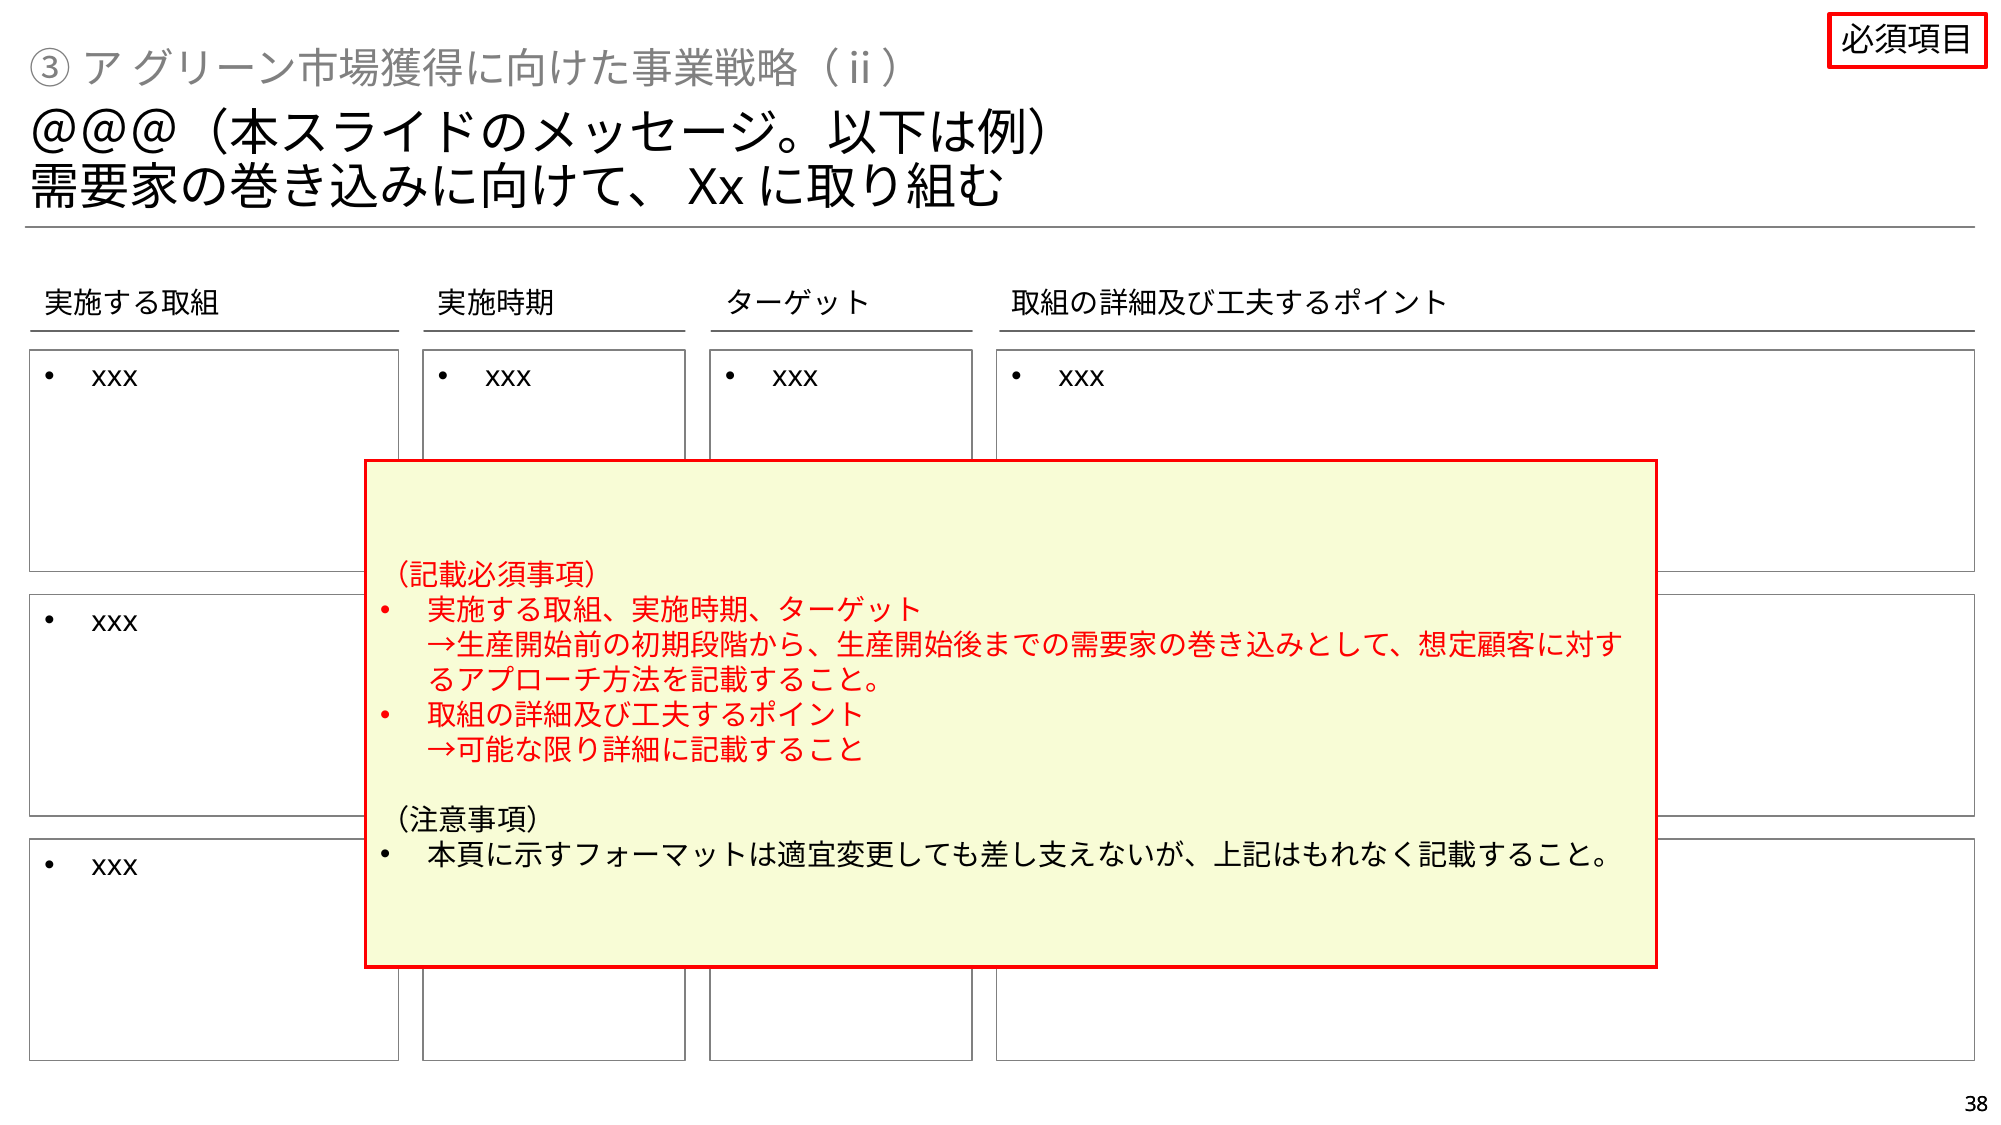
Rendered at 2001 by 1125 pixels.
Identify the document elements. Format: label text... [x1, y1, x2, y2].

text_box xxx [1658, 593, 1976, 818]
text_box xxx [995, 349, 1976, 573]
text_box 必須項目 [1829, 13, 1986, 68]
text_box xxx [28, 349, 400, 573]
text_box xxx [28, 837, 400, 1062]
text_box xxx [709, 349, 974, 459]
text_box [995, 271, 1975, 332]
text_box xxx [421, 349, 686, 459]
text_box （記載必須事項） 実施する取組、実施時期、ターゲット →生産開始前の初期段階から、生産開始後までの需要家の巻き込みとして、想定顧客に対するアプローチ方法を記載すること。 取組の詳細及び工夫するポイント →可能な限り詳細に記載すること （注意事項） 本頁に示すフォーマットは適宜変更しても差し支えないが、上記はもれなく記載すること。 [364, 459, 1658, 969]
text_box ＠＠＠（本スライドのメッセージ。以下は例） 需要家の巻き込みに向けて、Xxに取り組む [29, 107, 1875, 216]
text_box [422, 271, 686, 332]
text_box xxx [28, 593, 364, 818]
text_box xxx [709, 969, 974, 1062]
text_box ③ア グリーン市場獲得に向けた事業戦略（ⅱ） [29, 47, 1802, 94]
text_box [709, 271, 973, 332]
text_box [28, 271, 400, 332]
text_box xxx [421, 969, 686, 1062]
text_box xxx [995, 837, 1976, 1062]
